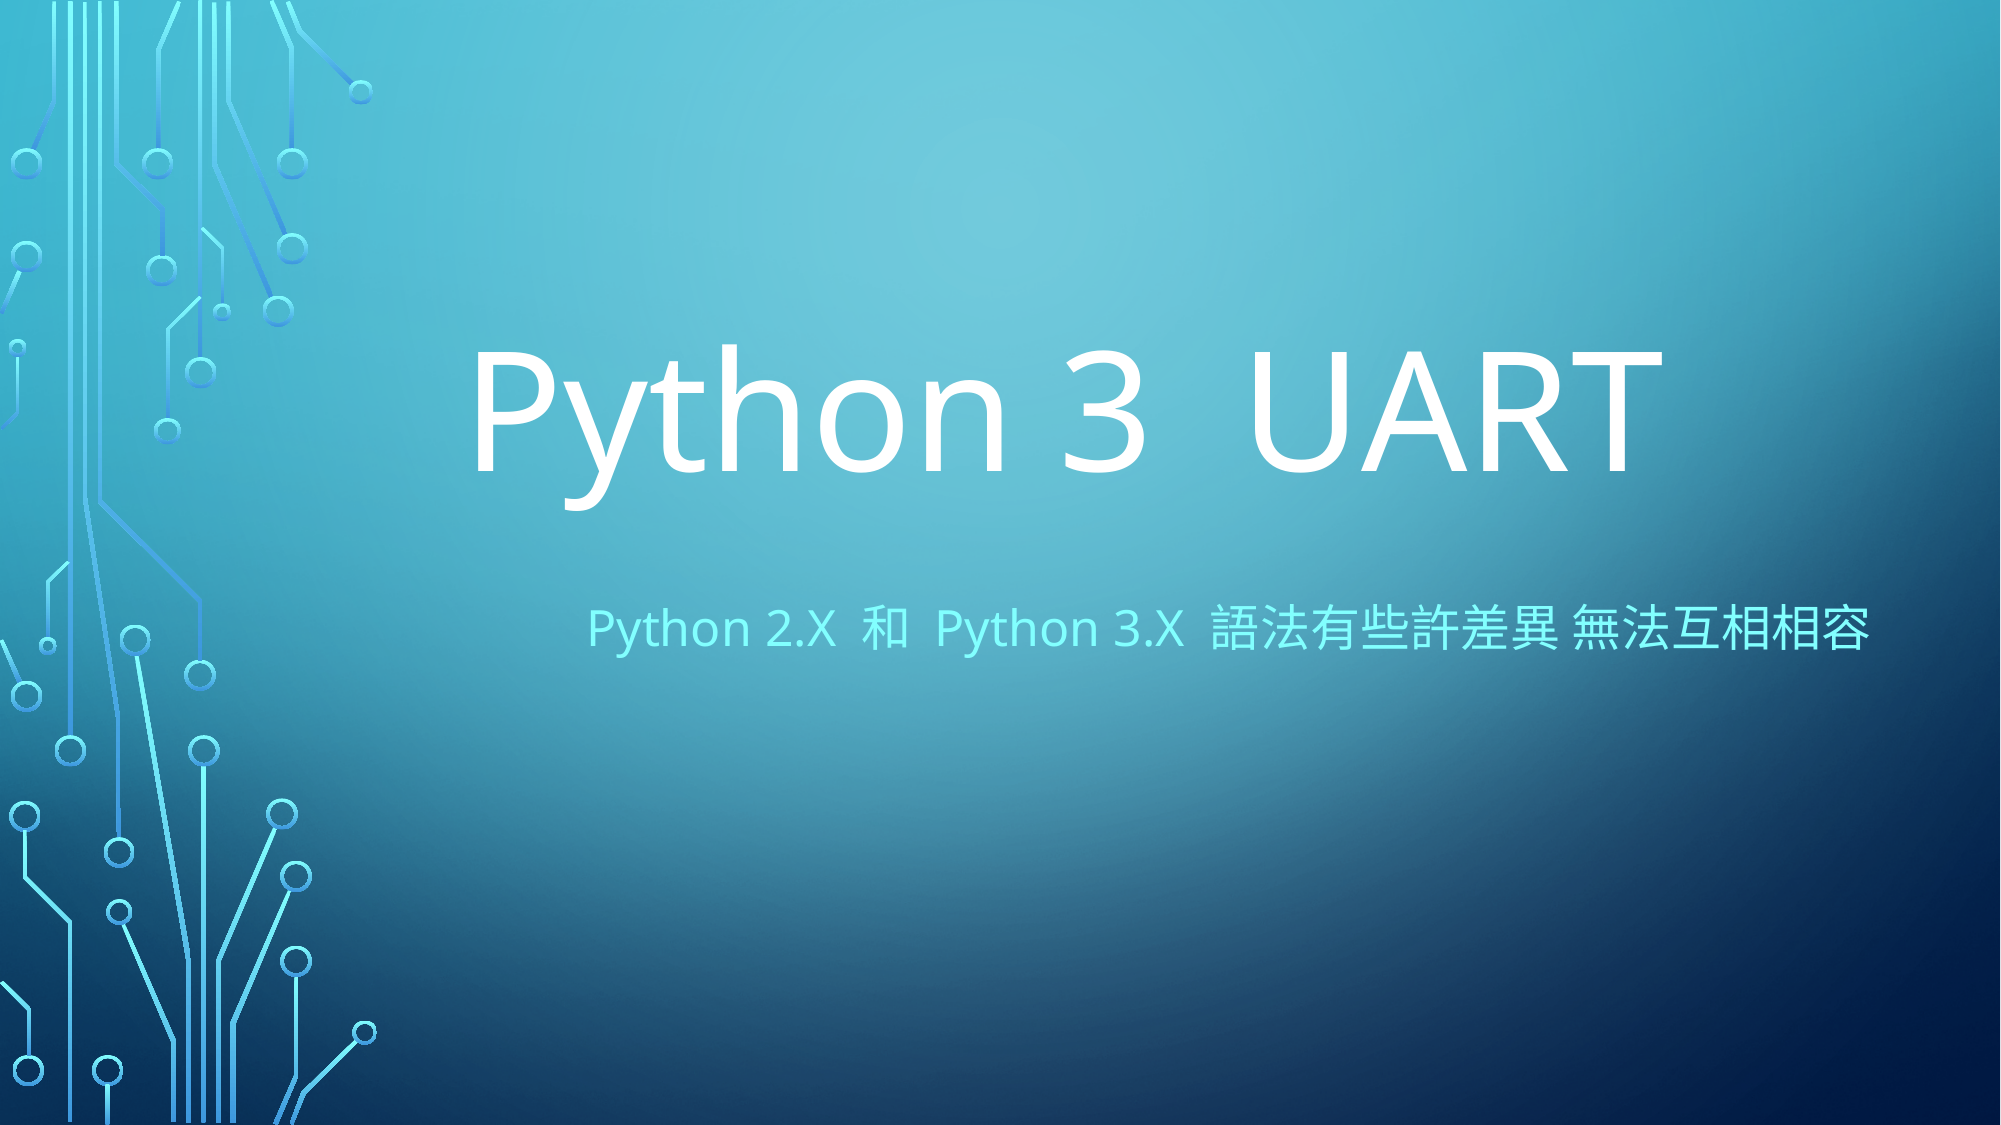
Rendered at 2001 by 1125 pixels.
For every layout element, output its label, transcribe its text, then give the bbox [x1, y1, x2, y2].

subtitle Python 2.X 和 Python 3.X 語法有些許差異 無法互相相容 [334, 577, 1975, 849]
title Python 3 UART [447, 301, 1948, 516]
